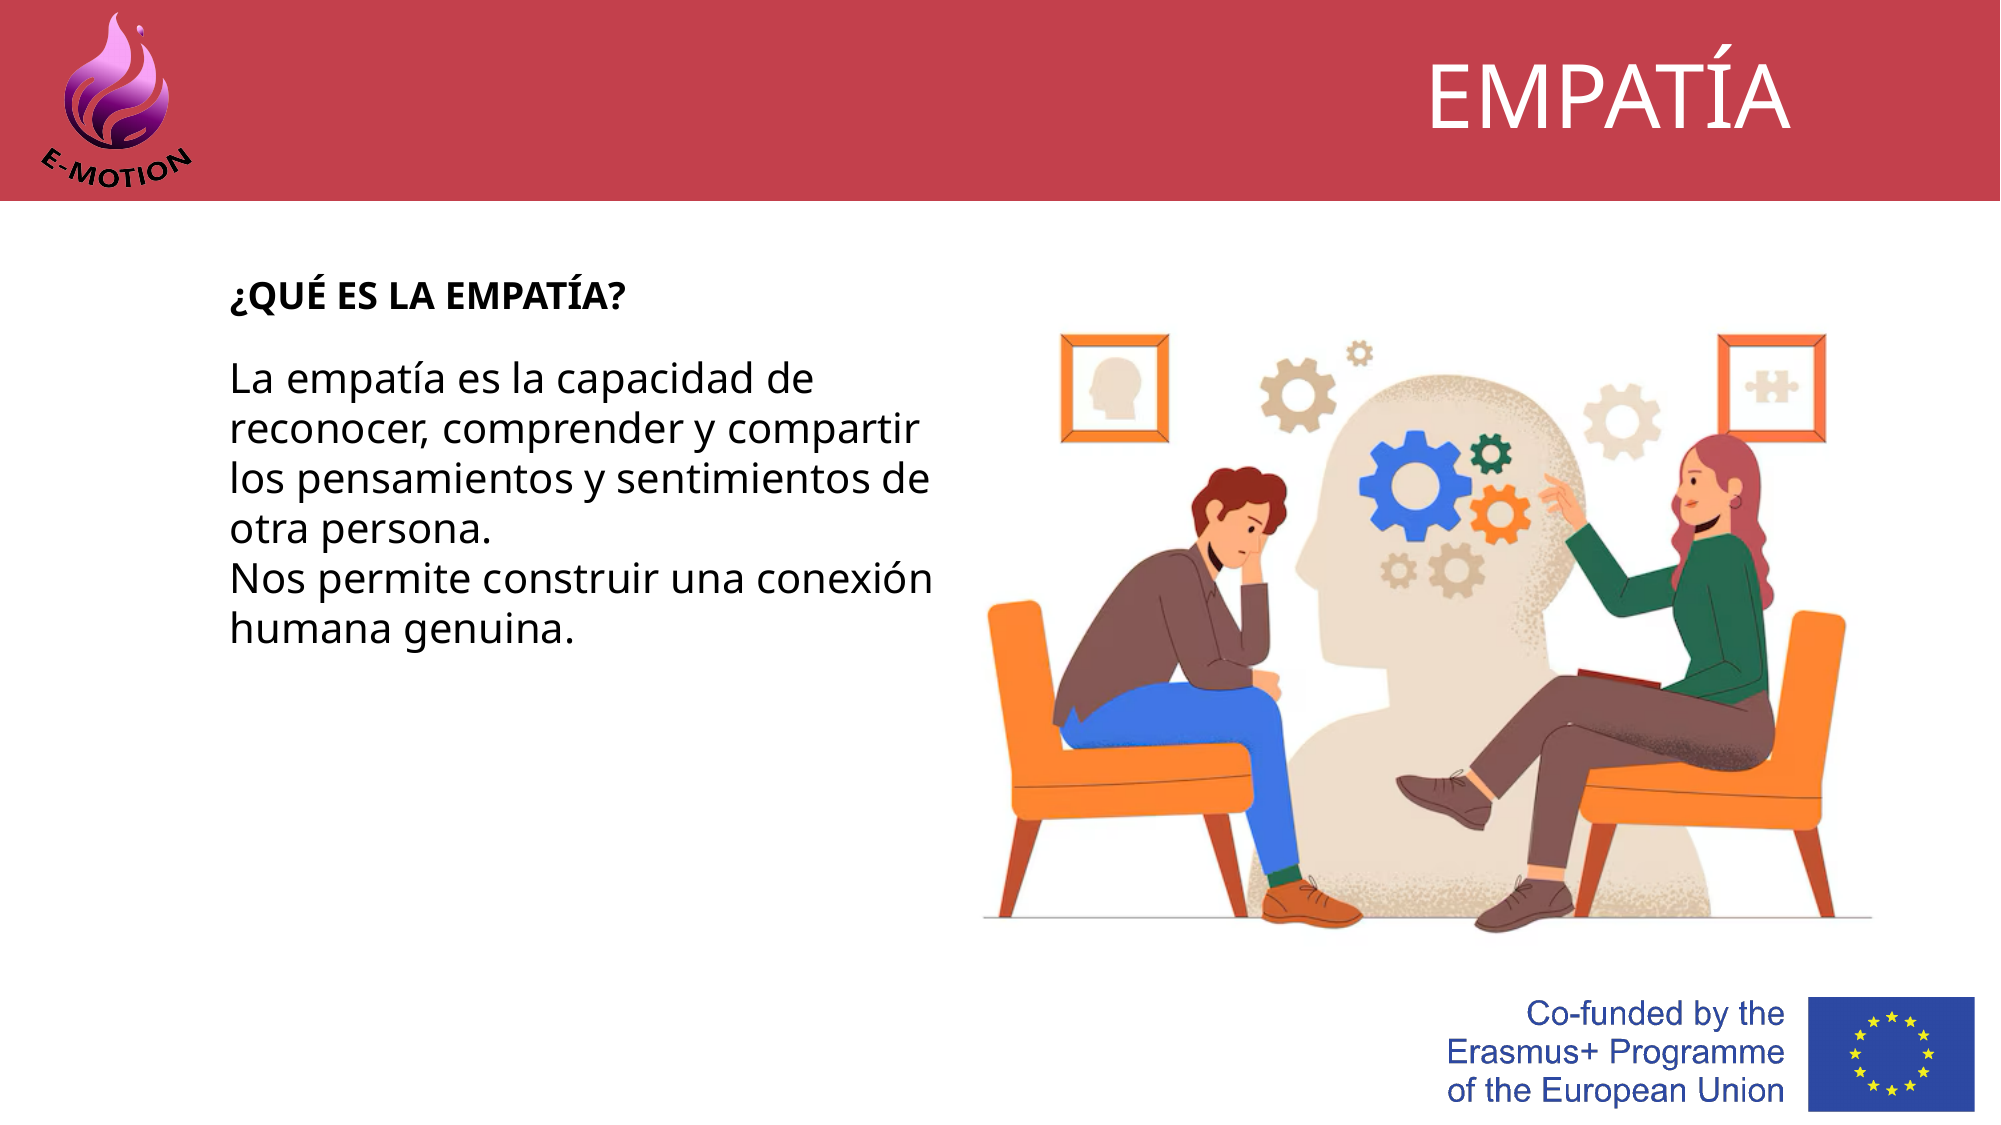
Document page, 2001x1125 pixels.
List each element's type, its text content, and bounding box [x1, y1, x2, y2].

picture [0, 0, 253, 247]
text_box EMPATÍA [548, 31, 1807, 264]
text_box La empatía es la capacidad de reconocer, comprender y compartir los pensamientos y sentimientos de otra persona. Nos permite construir una conexión humana genuina. [214, 344, 938, 660]
picture [1396, 995, 1975, 1116]
picture [943, 264, 1928, 968]
text_box ¿QUÉ ES LA EMPATÍA? [214, 264, 942, 325]
